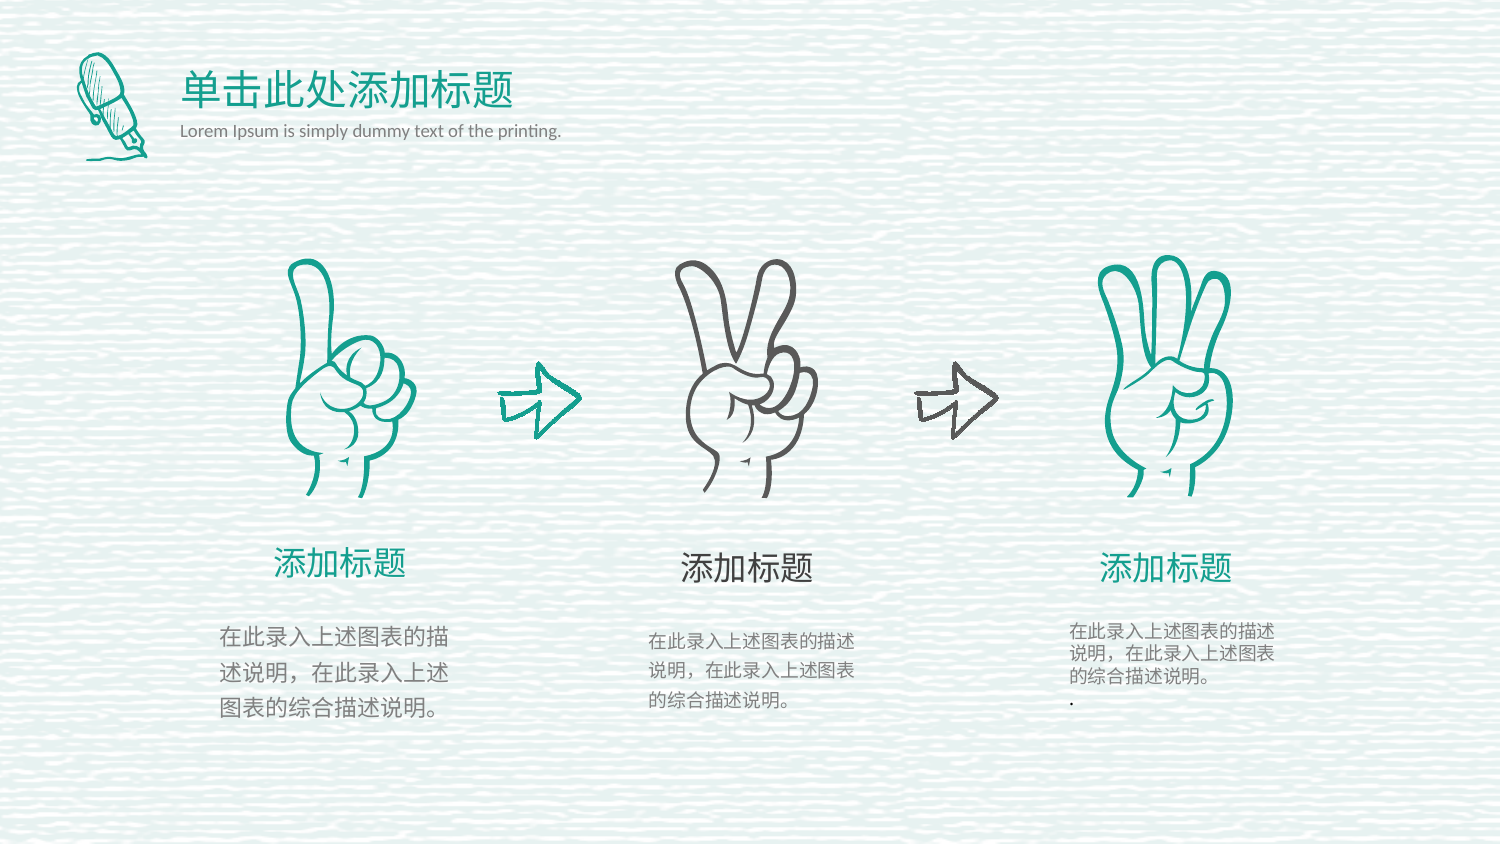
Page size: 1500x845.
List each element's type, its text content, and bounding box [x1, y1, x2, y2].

text_box 在此录入上述图表的描述说明，在此录入上述图表的综合描述说明。 [637, 617, 872, 717]
text_box [497, 361, 582, 440]
text_box [914, 361, 999, 440]
text_box 在此录入上述图表的描述说明，在此录入上述图表的综合描述说明。 [208, 608, 468, 727]
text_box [276, 251, 420, 499]
text_box 添加标题 [242, 536, 438, 588]
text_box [1089, 254, 1238, 498]
text_box 在此录入上述图表的描述说明，在此录入上述图表的综合描述说明。 . [1057, 613, 1293, 716]
text_box 添加标题 [649, 541, 845, 593]
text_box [74, 51, 149, 162]
text_box 添加标题 [1068, 541, 1264, 593]
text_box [671, 254, 822, 499]
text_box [165, 55, 827, 150]
